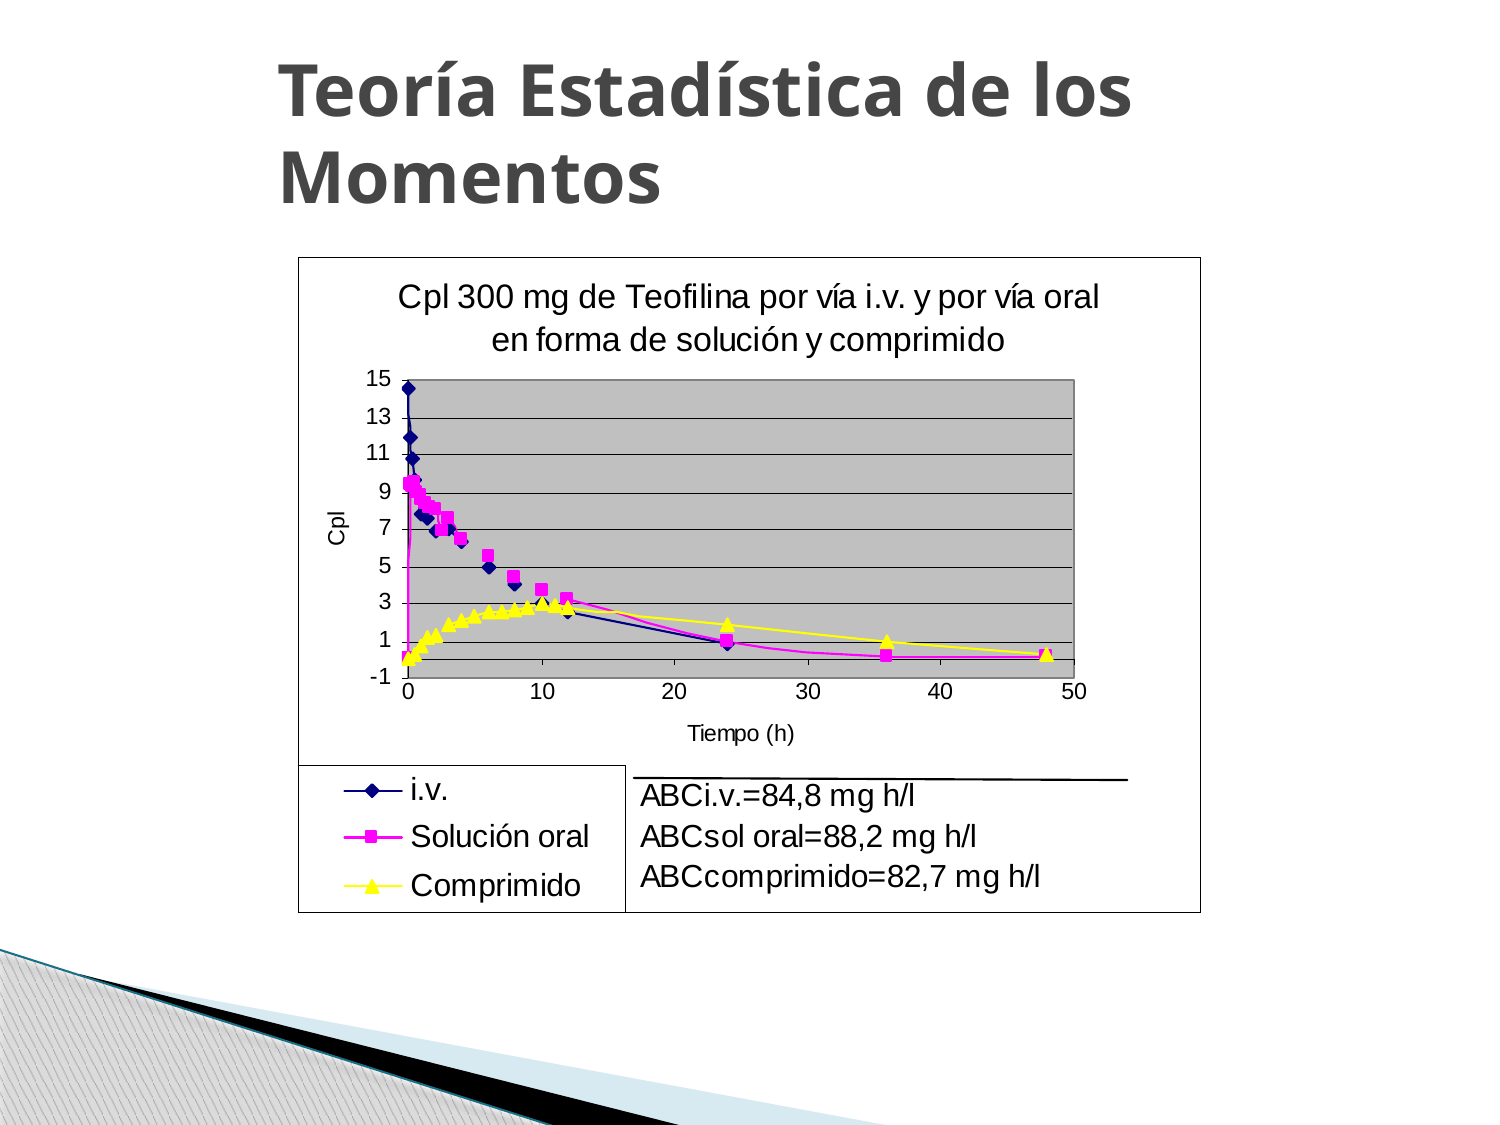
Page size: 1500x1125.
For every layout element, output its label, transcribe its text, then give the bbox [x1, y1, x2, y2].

title Teoría Estadística de los Momentos [262, 37, 1500, 225]
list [286, 245, 1213, 923]
